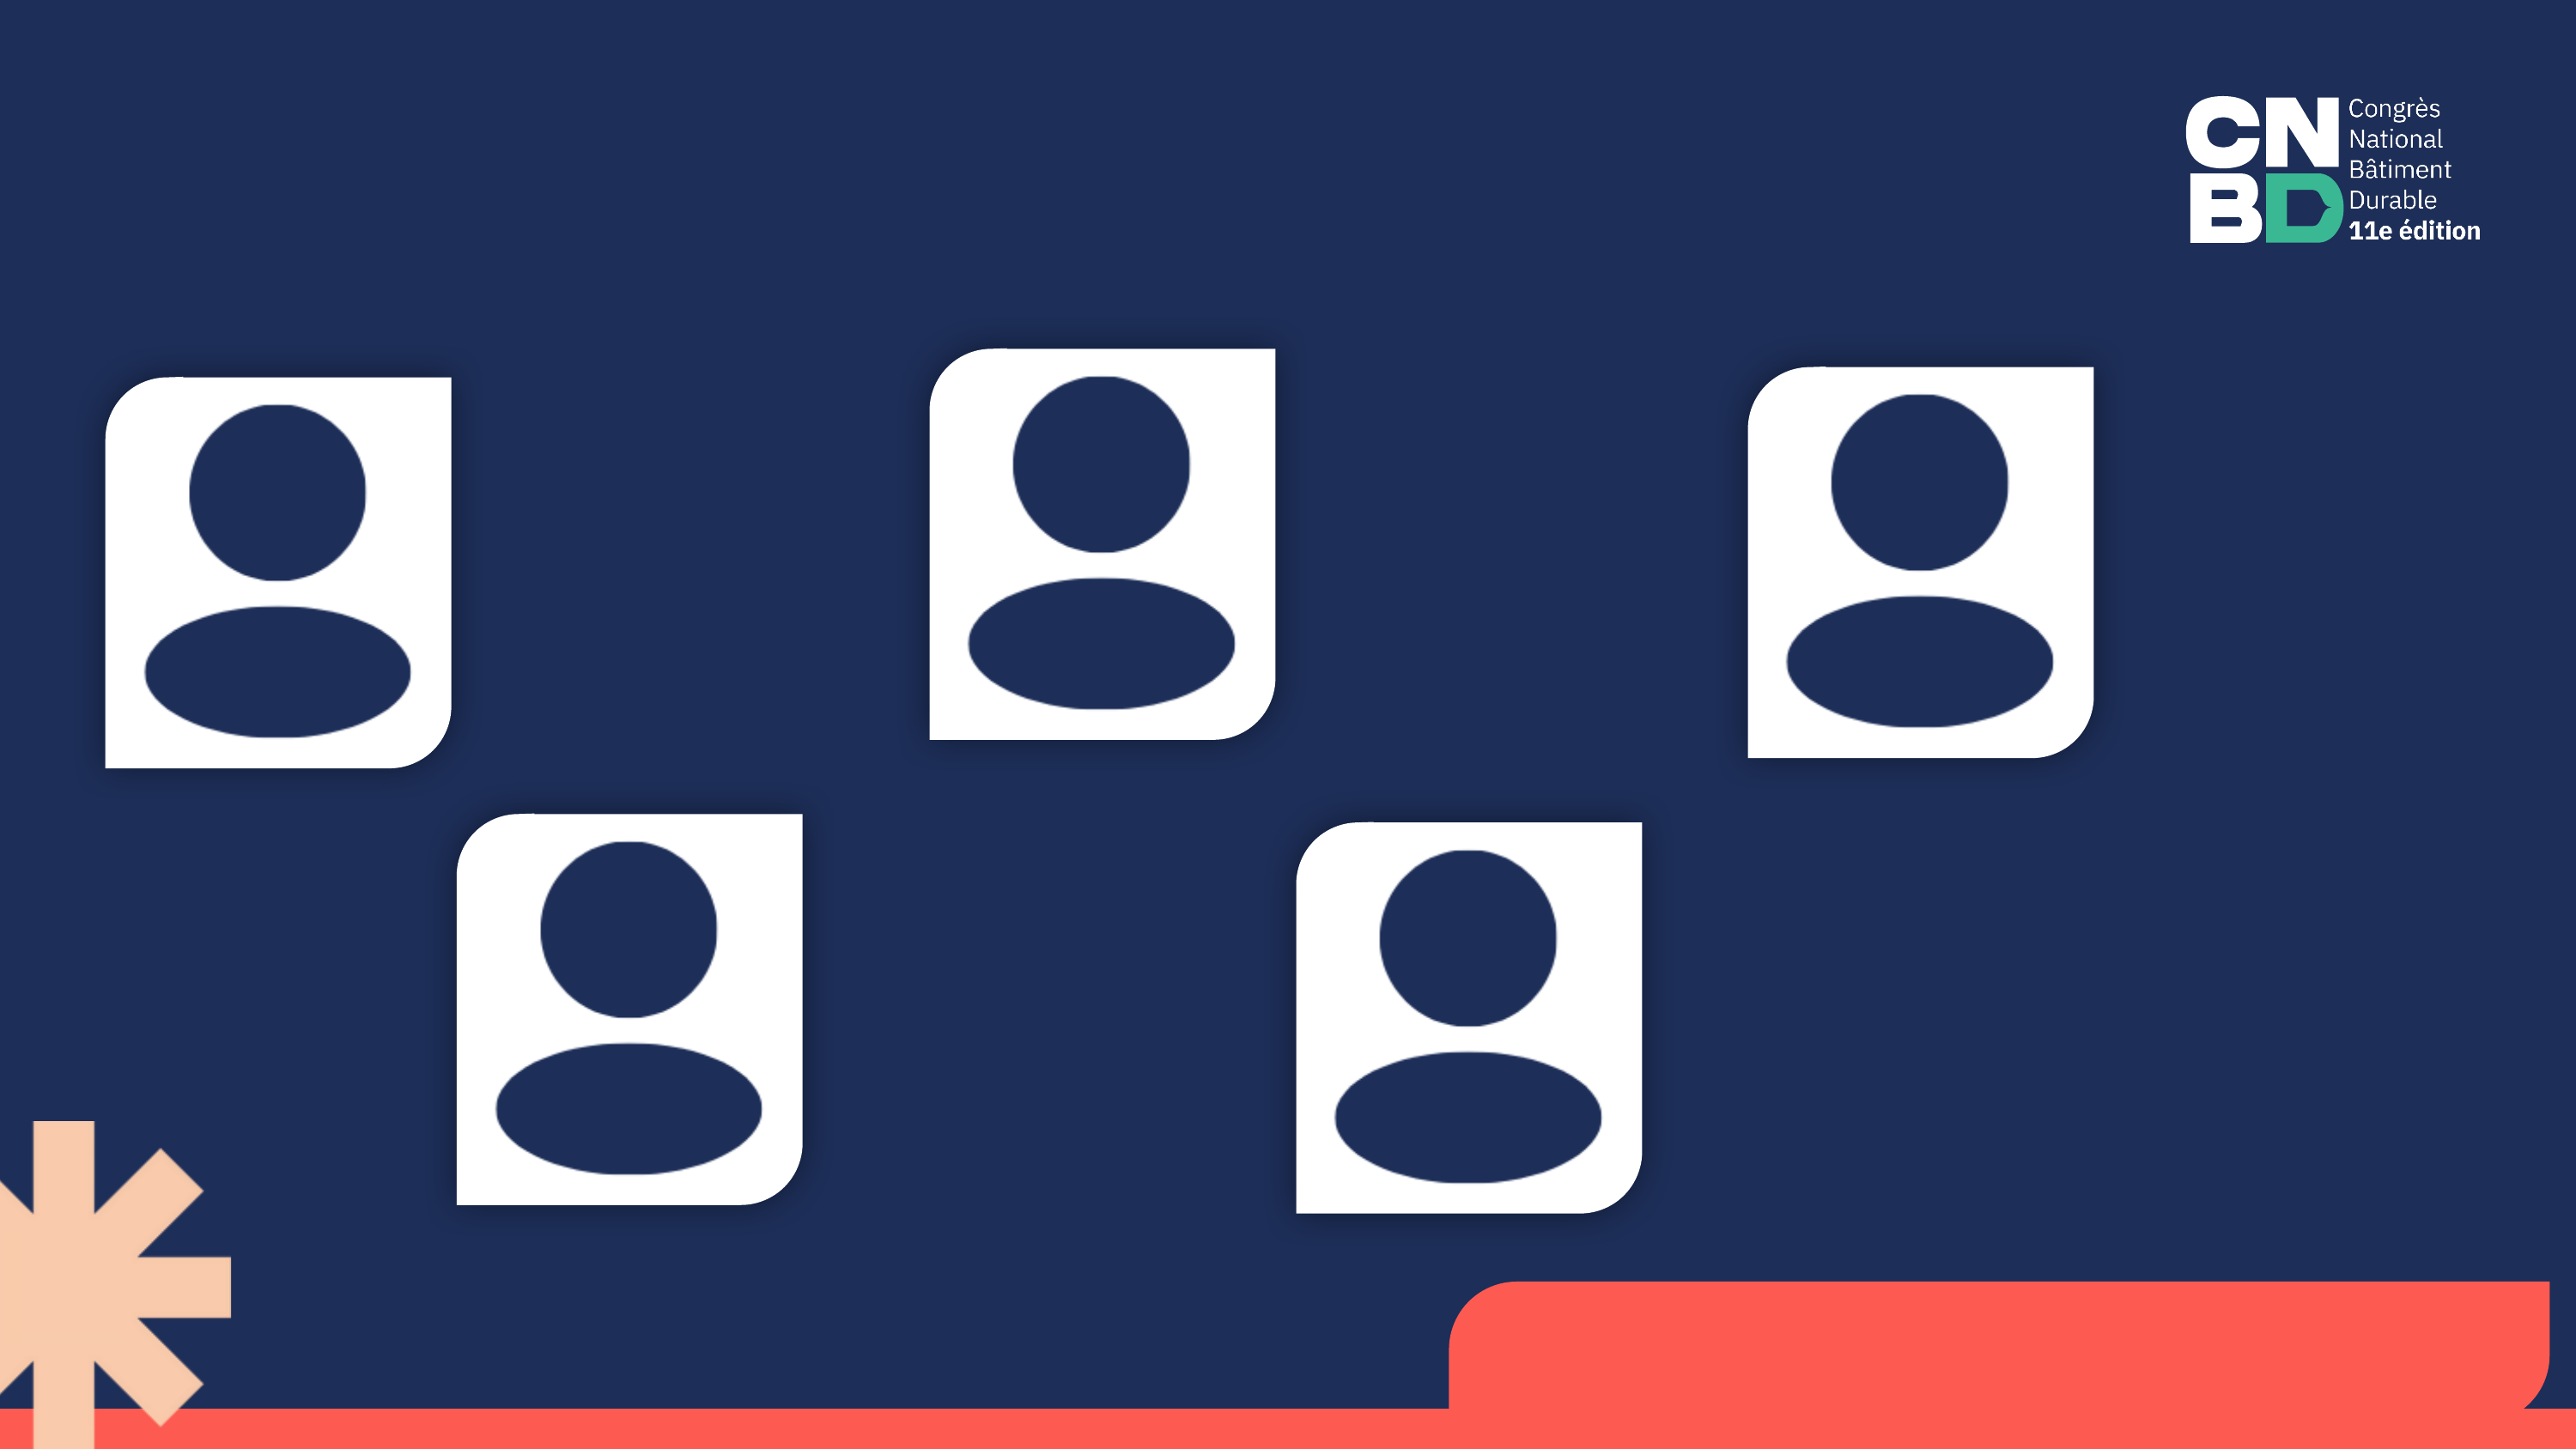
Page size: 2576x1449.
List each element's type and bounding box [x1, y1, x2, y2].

picture [29, 391, 439, 831]
picture [2251, 70, 2544, 296]
picture [1690, 380, 2081, 815]
picture [0, 1121, 232, 1449]
picture [330, 827, 790, 1283]
picture [1202, 835, 1629, 1291]
picture [854, 361, 1262, 808]
